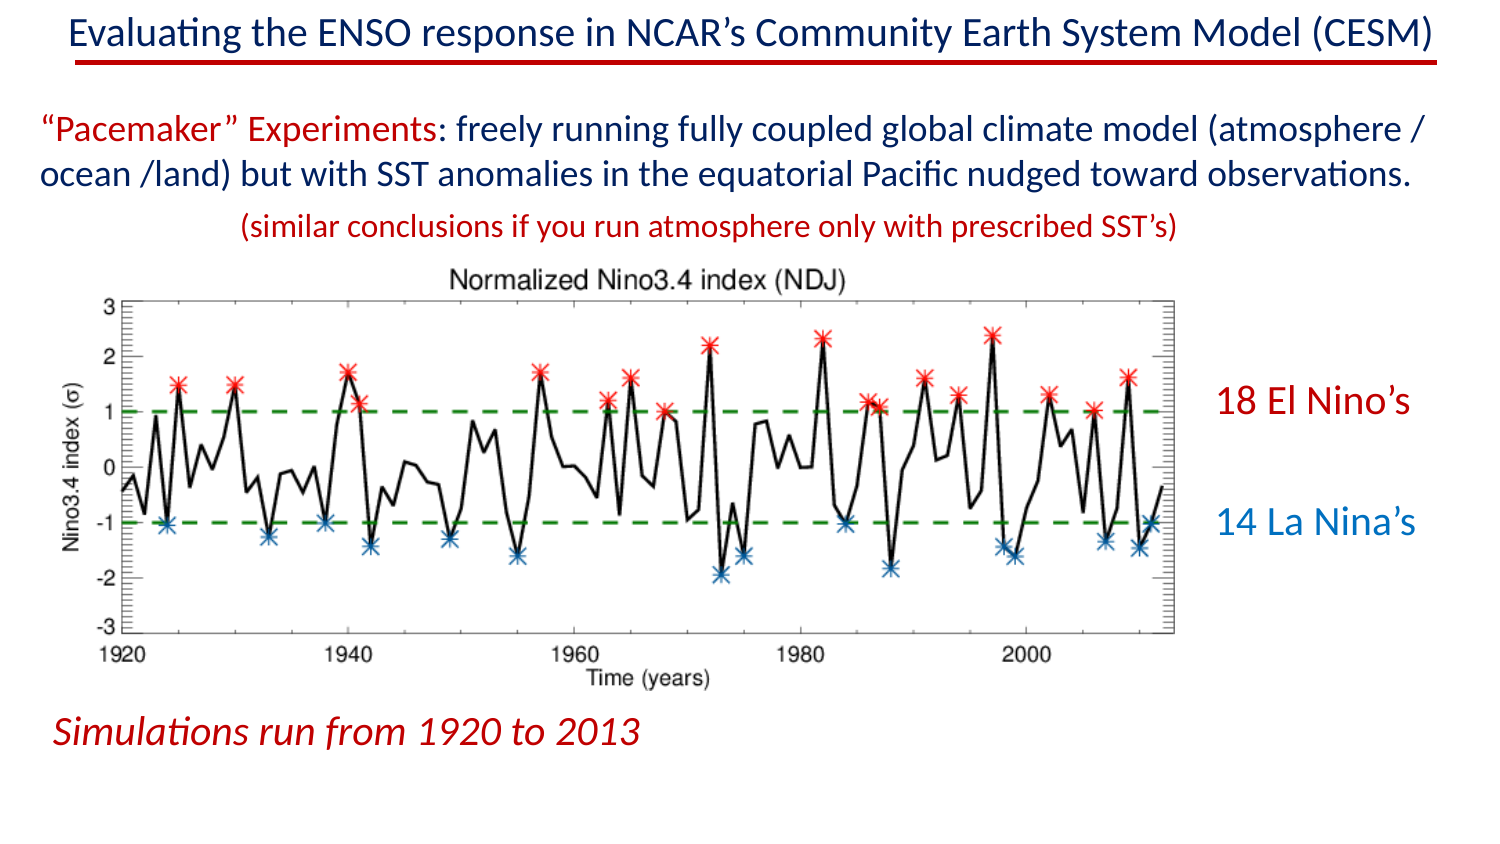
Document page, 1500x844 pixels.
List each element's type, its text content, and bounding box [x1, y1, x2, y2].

text_box “Pacemaker” Experiments: freely running fully coupled global climate model (atmosphere / ocean /land) but with SST anomalies in the equatorial Pacific nudged toward observations. [24, 96, 1488, 202]
text_box 14 La Nina’s [1199, 486, 1488, 551]
text_box Evaluating the ENSO response in NCAR’s Community Earth System Model (CESM) [12, 0, 1500, 62]
text_box 18 El Nino’s [1199, 365, 1488, 431]
text_box (similar conclusions if you run atmosphere only with prescribed SST’s) [224, 196, 1200, 252]
picture [62, 259, 1176, 691]
text_box Simulations run from 1920 to 2013 [31, 696, 663, 762]
